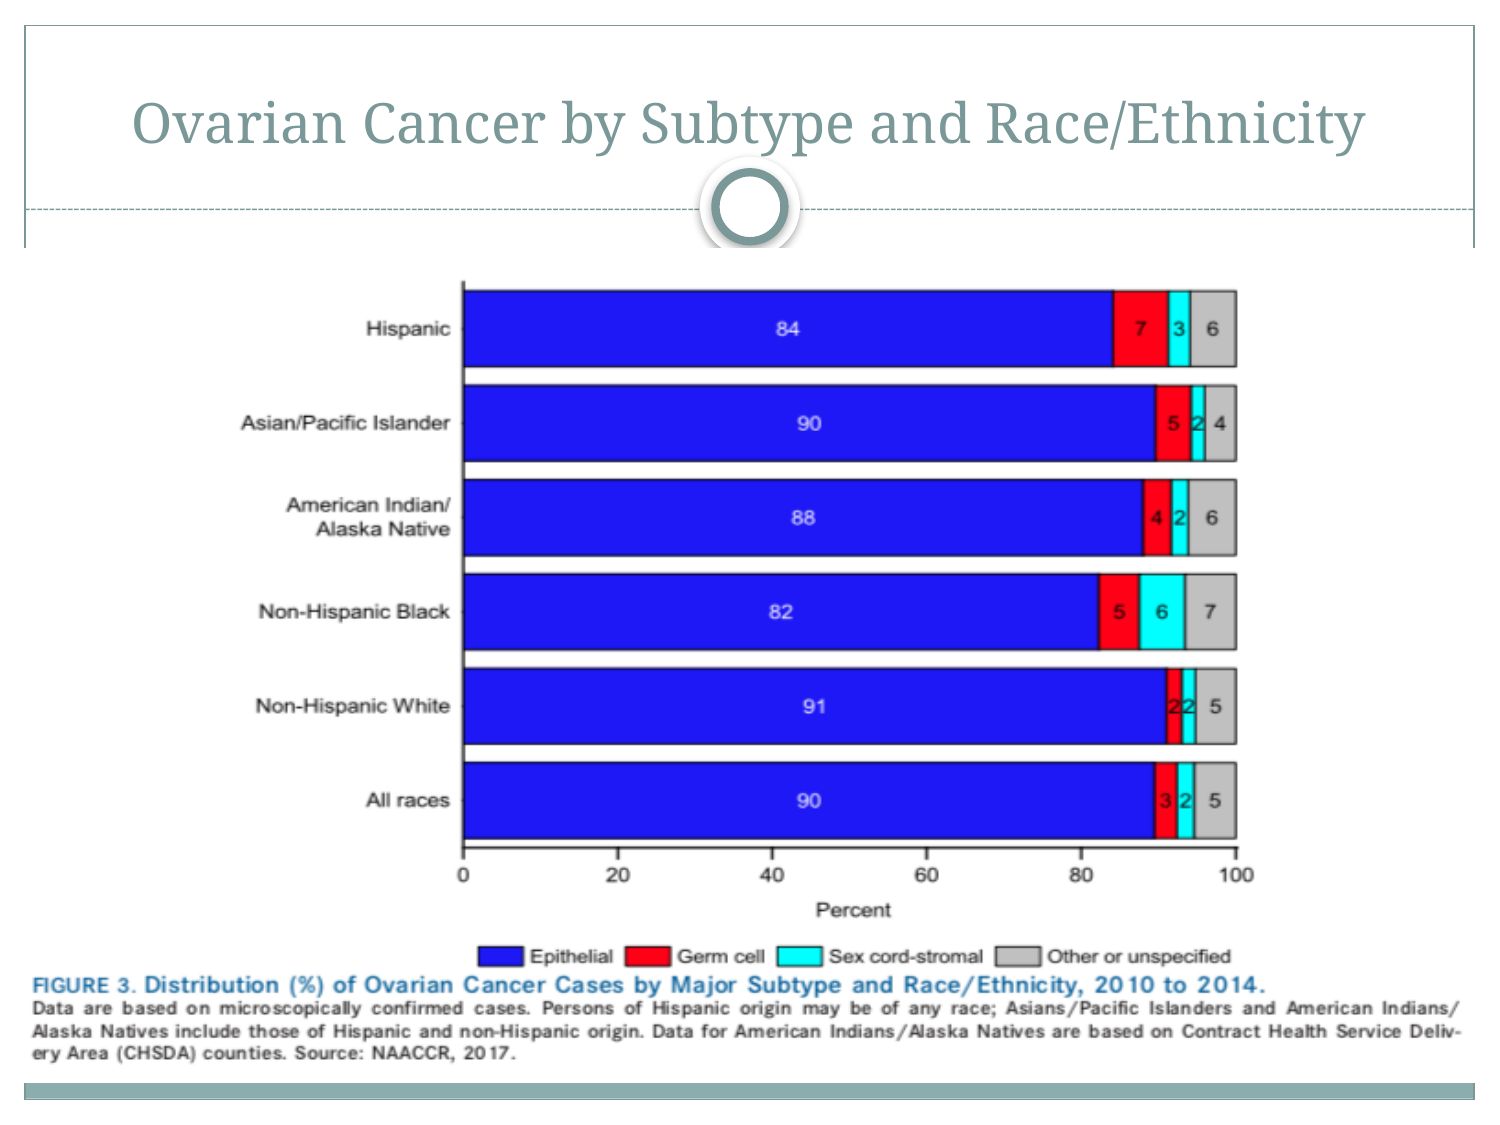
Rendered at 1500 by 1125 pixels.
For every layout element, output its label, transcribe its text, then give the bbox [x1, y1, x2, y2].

picture [0, 247, 1500, 1083]
title Ovarian Cancer by Subtype and Race/Ethnicity [49, 37, 1450, 162]
